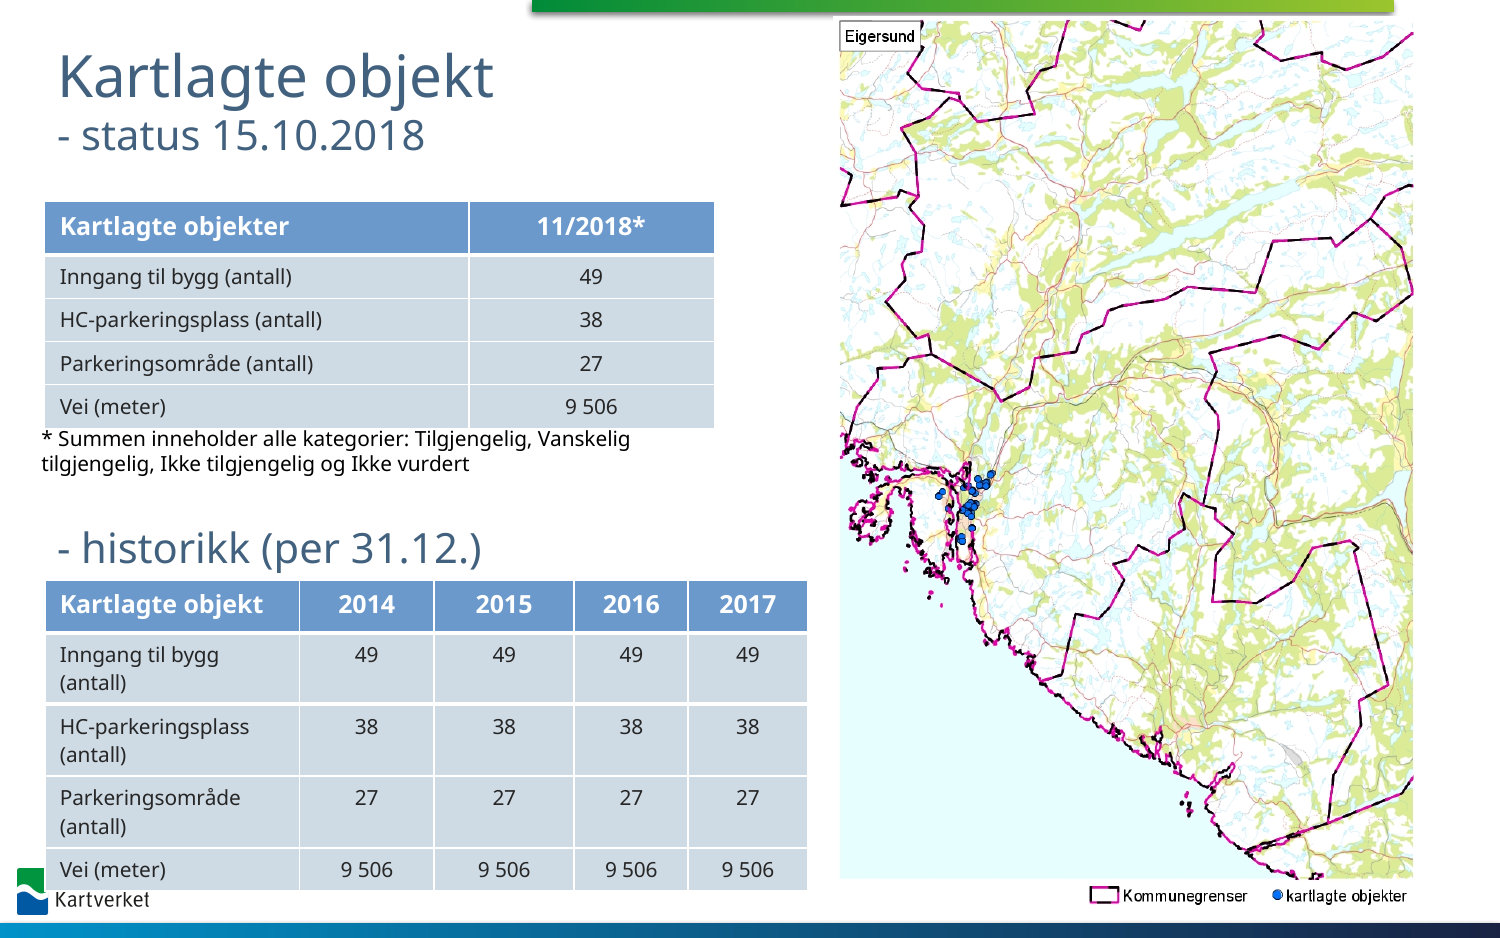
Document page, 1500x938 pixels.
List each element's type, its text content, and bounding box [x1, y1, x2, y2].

table_cell Parkeringsområde (antall) [45, 342, 468, 384]
table_header 11/2018* [470, 202, 714, 253]
table_cell 27 [300, 777, 433, 847]
table_cell 38 [470, 299, 714, 341]
table_cell Vei (meter) [45, 385, 468, 417]
table_cell Inngang til bygg (antall) [46, 635, 299, 702]
table_cell Inngang til bygg (antall) [45, 257, 468, 298]
table_cell 38 [300, 706, 433, 775]
table_cell 27 [435, 777, 573, 847]
text_box * Summen inneholder alle kategorier: Tilgjengelig, Vanskelig tilgjengelig, Ikke tilgjengelig og Ikke vurdert [26, 417, 711, 483]
table_cell 9 506 [689, 849, 807, 890]
text_box - historikk (per 31.12.) [42, 496, 828, 580]
table_header 2015 [435, 581, 573, 631]
table_cell 9 506 [575, 849, 687, 890]
table_cell HC-parkeringsplass (antall) [45, 299, 468, 341]
table_cell 27 [470, 342, 714, 384]
picture [833, 16, 1419, 913]
table_cell HC-parkeringsplass (antall) [46, 706, 299, 775]
table_cell 9 506 [470, 385, 714, 428]
table_header 2014 [300, 581, 433, 631]
table_header 2016 [575, 581, 687, 631]
table_cell 49 [300, 635, 433, 702]
table_header 2017 [689, 581, 807, 631]
table_cell Vei (meter) [46, 849, 299, 890]
table_header Kartlagte objekter [45, 202, 468, 253]
table_cell Parkeringsområde (antall) [46, 777, 299, 847]
table_cell 38 [435, 706, 573, 775]
table_cell 9 506 [435, 849, 573, 890]
text_box Kartlagte objekt - status 15.10.2018 [42, 24, 828, 167]
table_cell 38 [689, 706, 807, 775]
table_cell 27 [575, 777, 687, 847]
table_cell 49 [435, 635, 573, 702]
table_cell 9 506 [300, 849, 433, 890]
table_header Kartlagte objekt [46, 581, 299, 631]
table_cell 49 [470, 257, 714, 298]
table_cell 49 [575, 635, 687, 702]
table_cell 27 [689, 777, 807, 847]
table_cell 49 [689, 635, 807, 702]
table_cell 38 [575, 706, 687, 775]
